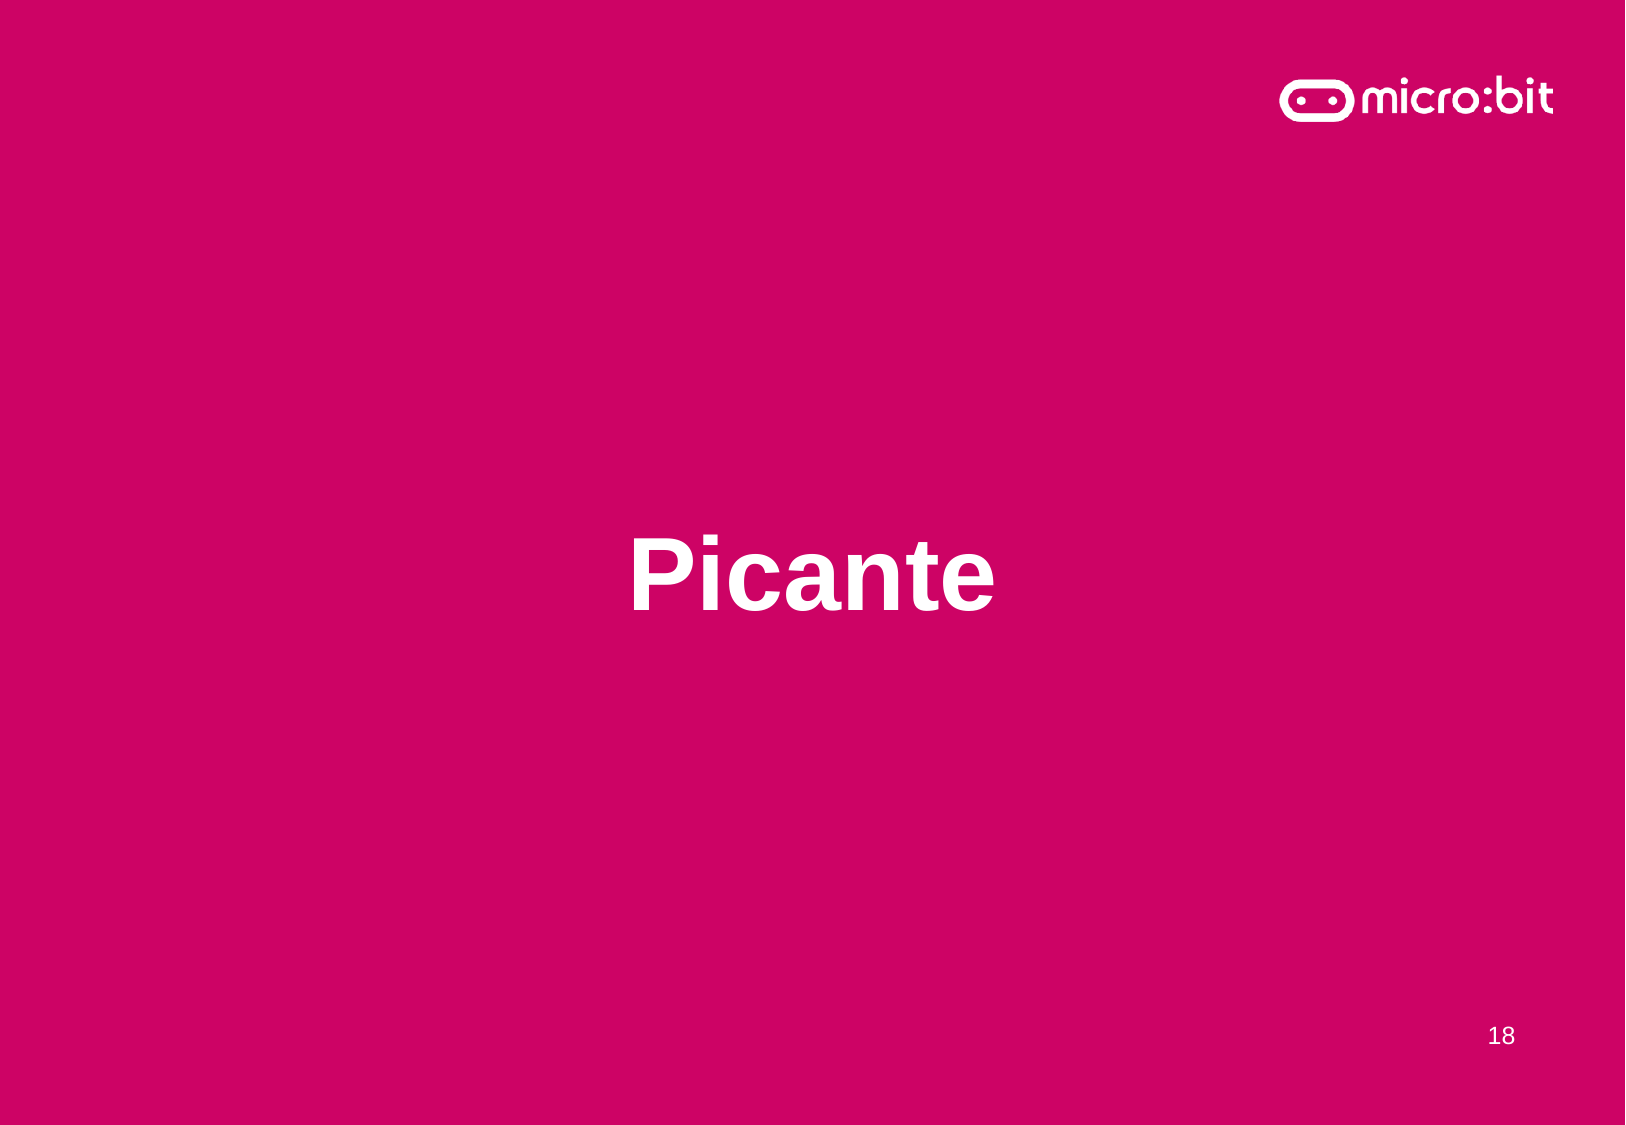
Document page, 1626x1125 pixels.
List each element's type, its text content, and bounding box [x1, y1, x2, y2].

slide_number 18 [1164, 1004, 1531, 1065]
list Picante [373, 437, 1252, 687]
picture [1279, 75, 1553, 122]
